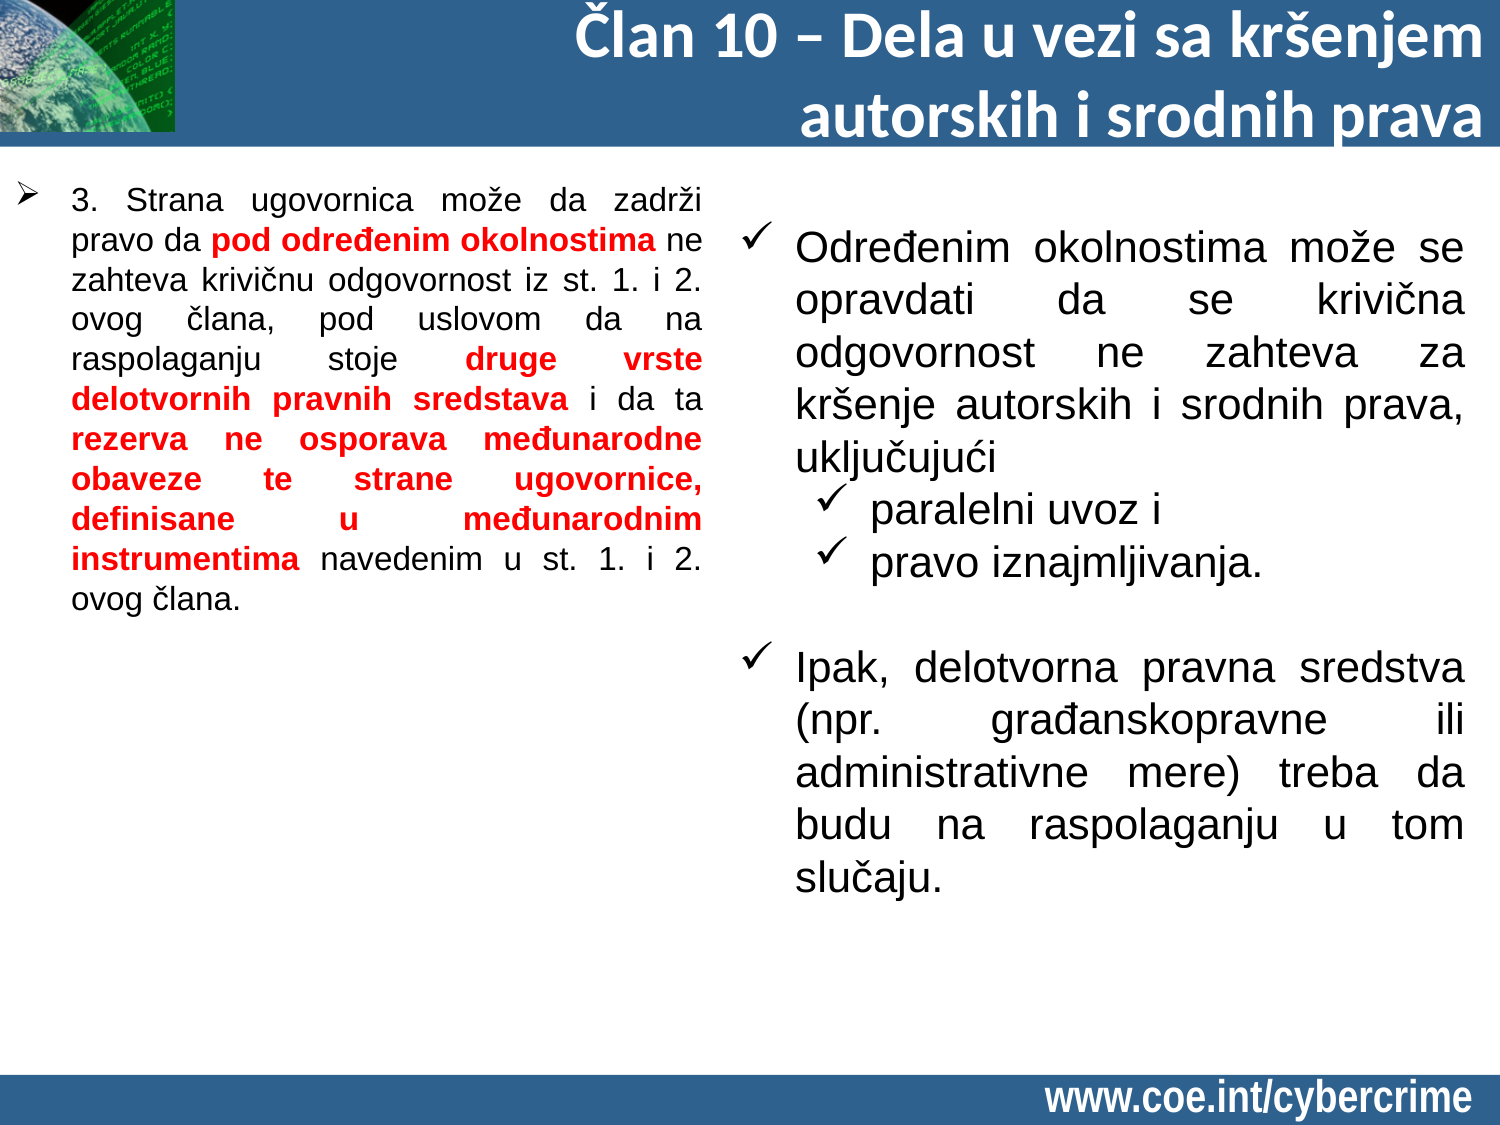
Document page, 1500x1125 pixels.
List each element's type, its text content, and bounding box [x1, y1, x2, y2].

text_box Određenim okolnostima može se opravdati da se krivična odgovornost ne zahteva za kršenje autorskih i srodnih prava, uključujući paralelni uvoz i pravo iznajmljivanja. Ipak, delotvorna pravna sredstva (npr. građanskopravne ili administrativne mere) treba da budu na raspolaganju u tom slučaju. [724, 211, 1480, 909]
text_box 3. Strana ugovornica može da zadrži pravo da pod određenim okolnostima ne zahteva krivičnu odgovornost iz st. 1. i 2. ovog člana, pod uslovom da na raspolaganju stoje druge vrste delotvornih pravnih sredstava i da ta rezerva ne osporava međunarodne obaveze te strane ugovornice, definisane u međunarodnim instrumentima navedenim u st. 1. i 2. ovog člana. [0, 170, 718, 625]
text_box www.coe.int/cybercrime [1030, 1059, 1500, 1125]
text_box Član 10 – Dela u vezi sa kršenjem autorskih i srodnih prava [0, 0, 1500, 149]
picture [0, 0, 175, 132]
text_box [0, 1073, 1030, 1125]
